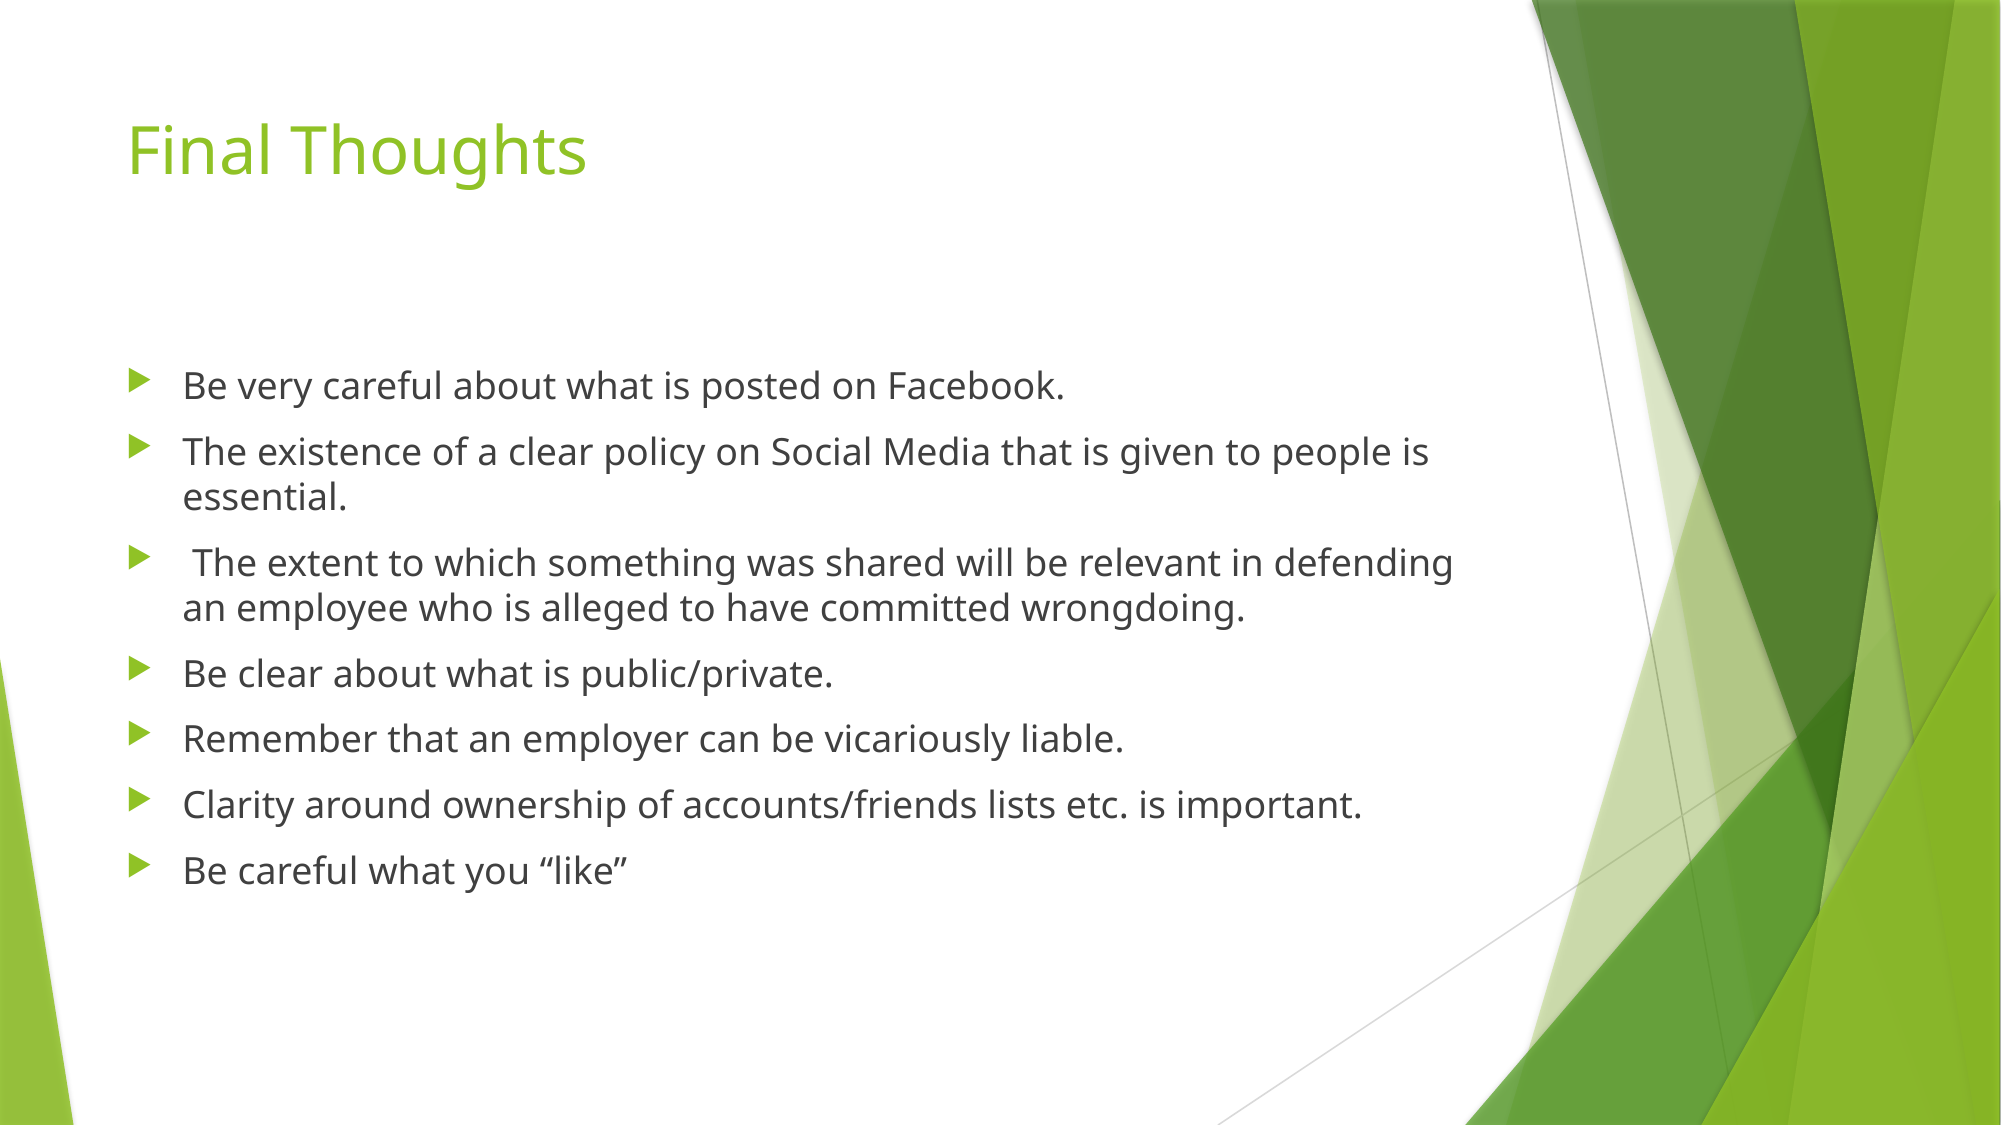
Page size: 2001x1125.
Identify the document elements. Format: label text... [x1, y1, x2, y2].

list Be very careful about what is posted on Facebook. The existence of a clear policy on Social Media that is given to people is essential. The extent to which something was shared will be relevant in defending an employee who is alleged to have committed wrongdoing. Be clear about what is public/private. Remember that an employer can be vicariously liable. Clarity around ownership of accounts/friends lists etc. is important. Be careful what you “like” [111, 354, 1522, 992]
title Final Thoughts [111, 99, 1522, 317]
